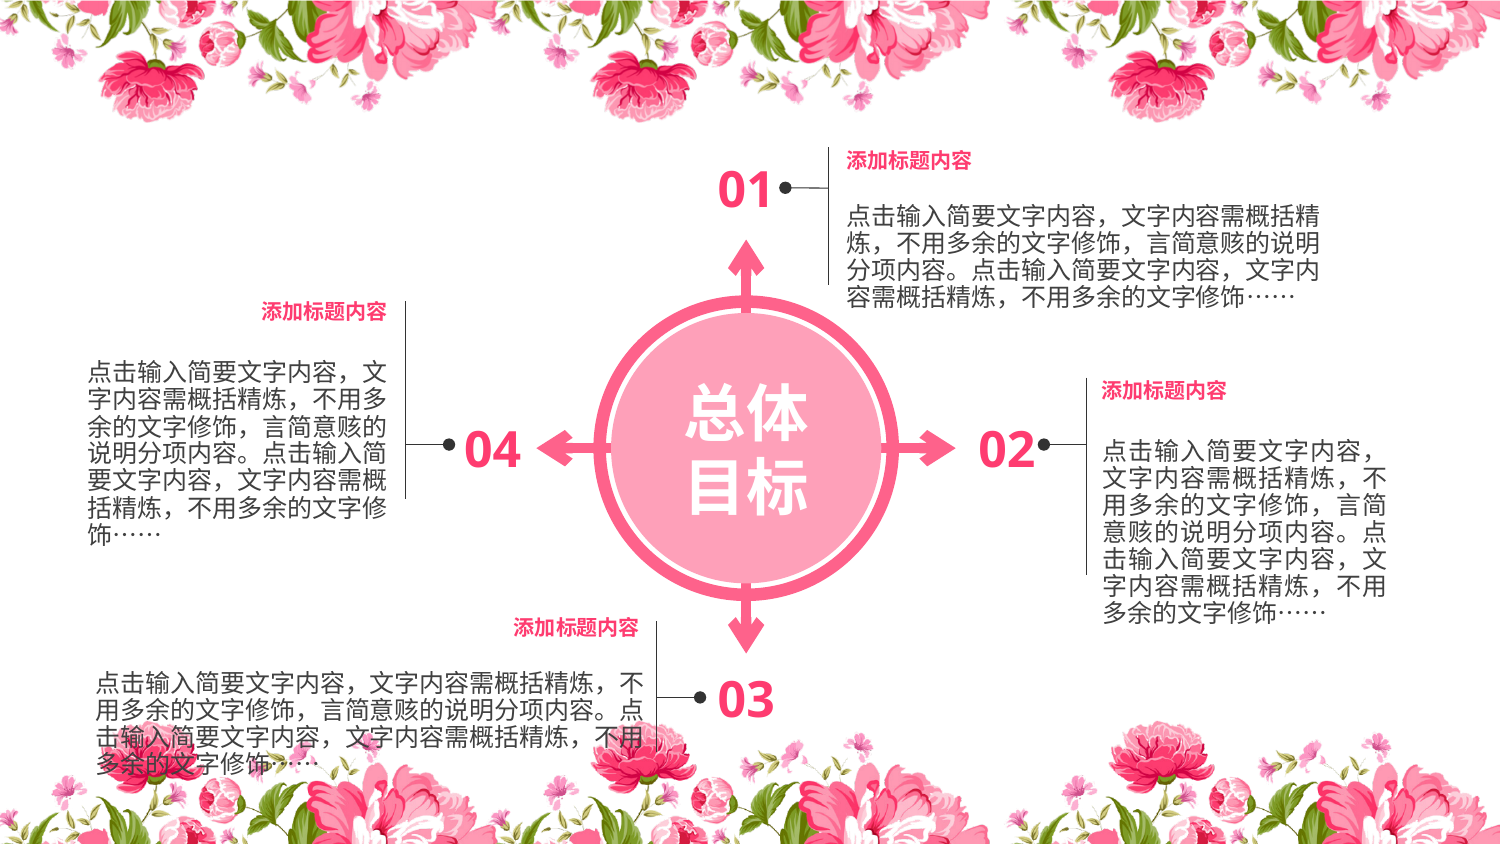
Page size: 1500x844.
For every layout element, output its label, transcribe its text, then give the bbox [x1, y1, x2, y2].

picture [979, 1, 1500, 123]
text_box 添加标题内容 [159, 298, 388, 325]
text_box [610, 311, 883, 585]
text_box [751, 453, 894, 596]
text_box 04 [453, 417, 532, 478]
text_box 点击输入简要文字内容，文字内容需概括精炼，不用多余的文字修饰，言简意赅的说明分项内容。点击输入简要文字内容，文字内容需概括精炼，不用多余的文字修饰…… [1102, 438, 1388, 628]
text_box 01 [706, 157, 786, 218]
text_box 02 [967, 417, 1047, 478]
text_box 添加标题内容 [846, 147, 1075, 173]
text_box [598, 453, 741, 596]
picture [0, 1, 460, 123]
text_box 总体目标 [647, 365, 845, 531]
text_box 添加标题内容 [412, 614, 640, 640]
text_box 点击输入简要文字内容，文字内容需概括精炼，不用多余的文字修饰，言简意赅的说明分项内容。点击输入简要文字内容，文字内容需概括精炼，不用多余的文字修饰…… [95, 670, 653, 779]
text_box [598, 300, 741, 443]
text_box 点击输入简要文字内容，文字内容需概括精炼，不用多余的文字修饰，言简意赅的说明分项内容。点击输入简要文字内容，文字内容需概括精炼，不用多余的文字修饰…… [87, 359, 405, 550]
picture [461, 1, 978, 123]
text_box 添加标题内容 [1101, 377, 1330, 403]
text_box [751, 300, 894, 443]
picture [0, 720, 1500, 844]
text_box 点击输入简要文字内容，文字内容需概括精炼，不用多余的文字修饰，言简意赅的说明分项内容。点击输入简要文字内容，文字内容需概括精炼，不用多余的文字修饰…… [846, 203, 1330, 312]
text_box 03 [706, 667, 786, 728]
